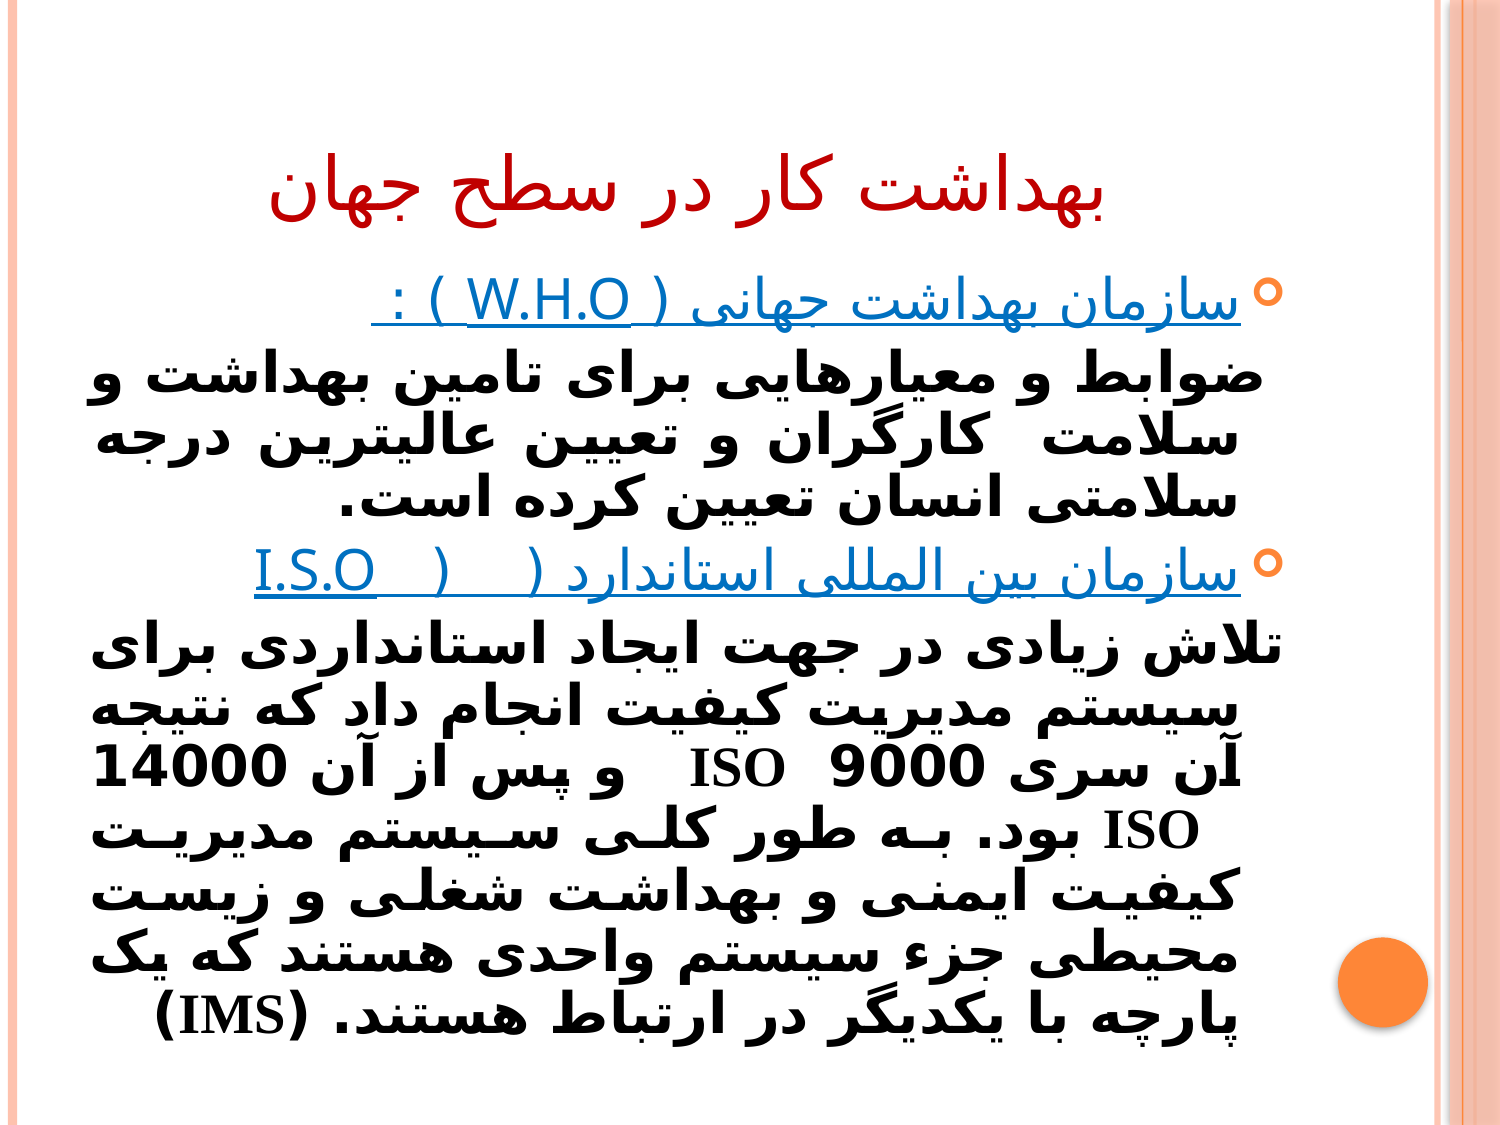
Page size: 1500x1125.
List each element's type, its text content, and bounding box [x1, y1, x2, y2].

title بهداشت کار در سطح جهان [75, 45, 1300, 233]
list سازمان بهداشت جهانی ( W.H.O ) : ضوابط و معیارهایی برای تامین بهداشت و سلامت كارگران و تعیین عالیترین درجه سلامتی انسان تعیین كرده است. سازمان بین المللی استاندارد ( ( I.S.O تلاش زیادی در جهت ایجاد استانداردی برای سیستم مدیریت کیفیت انجام داد که نتیجه آن سری 9000 ISO و پس از آن 14000 ISO بود. به طور کلی سیستم مدیریت کیفیت ایمنی و بهداشت شغلی و زیست محیطی جزء سیستم واحدی هستند که یک پارچه با یکدیگر در ارتباط هستند. (IMS) [75, 262, 1300, 1062]
